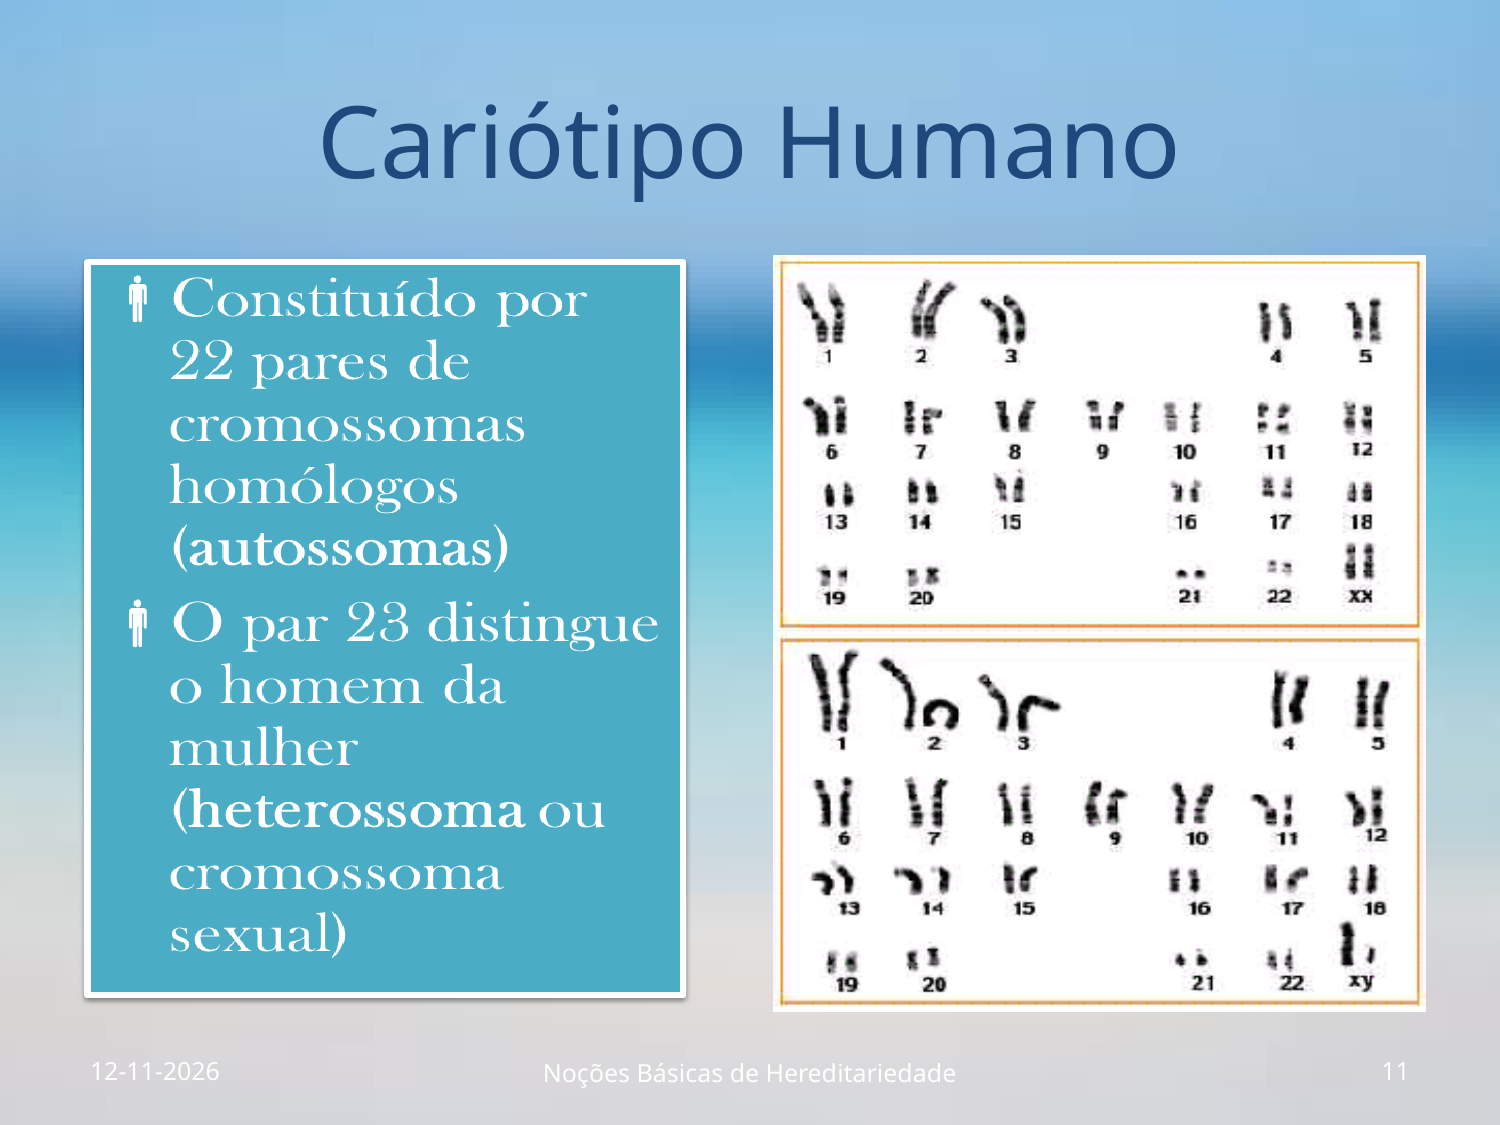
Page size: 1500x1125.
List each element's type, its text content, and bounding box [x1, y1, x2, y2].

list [64, 242, 727, 1011]
picture [0, 0, 1500, 1125]
title Cariótipo Humano [75, 45, 1425, 233]
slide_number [75, 1042, 425, 1103]
slide_number 11 [1074, 1042, 1425, 1103]
footer Noções Básicas de Hereditariedade [512, 1042, 988, 1103]
